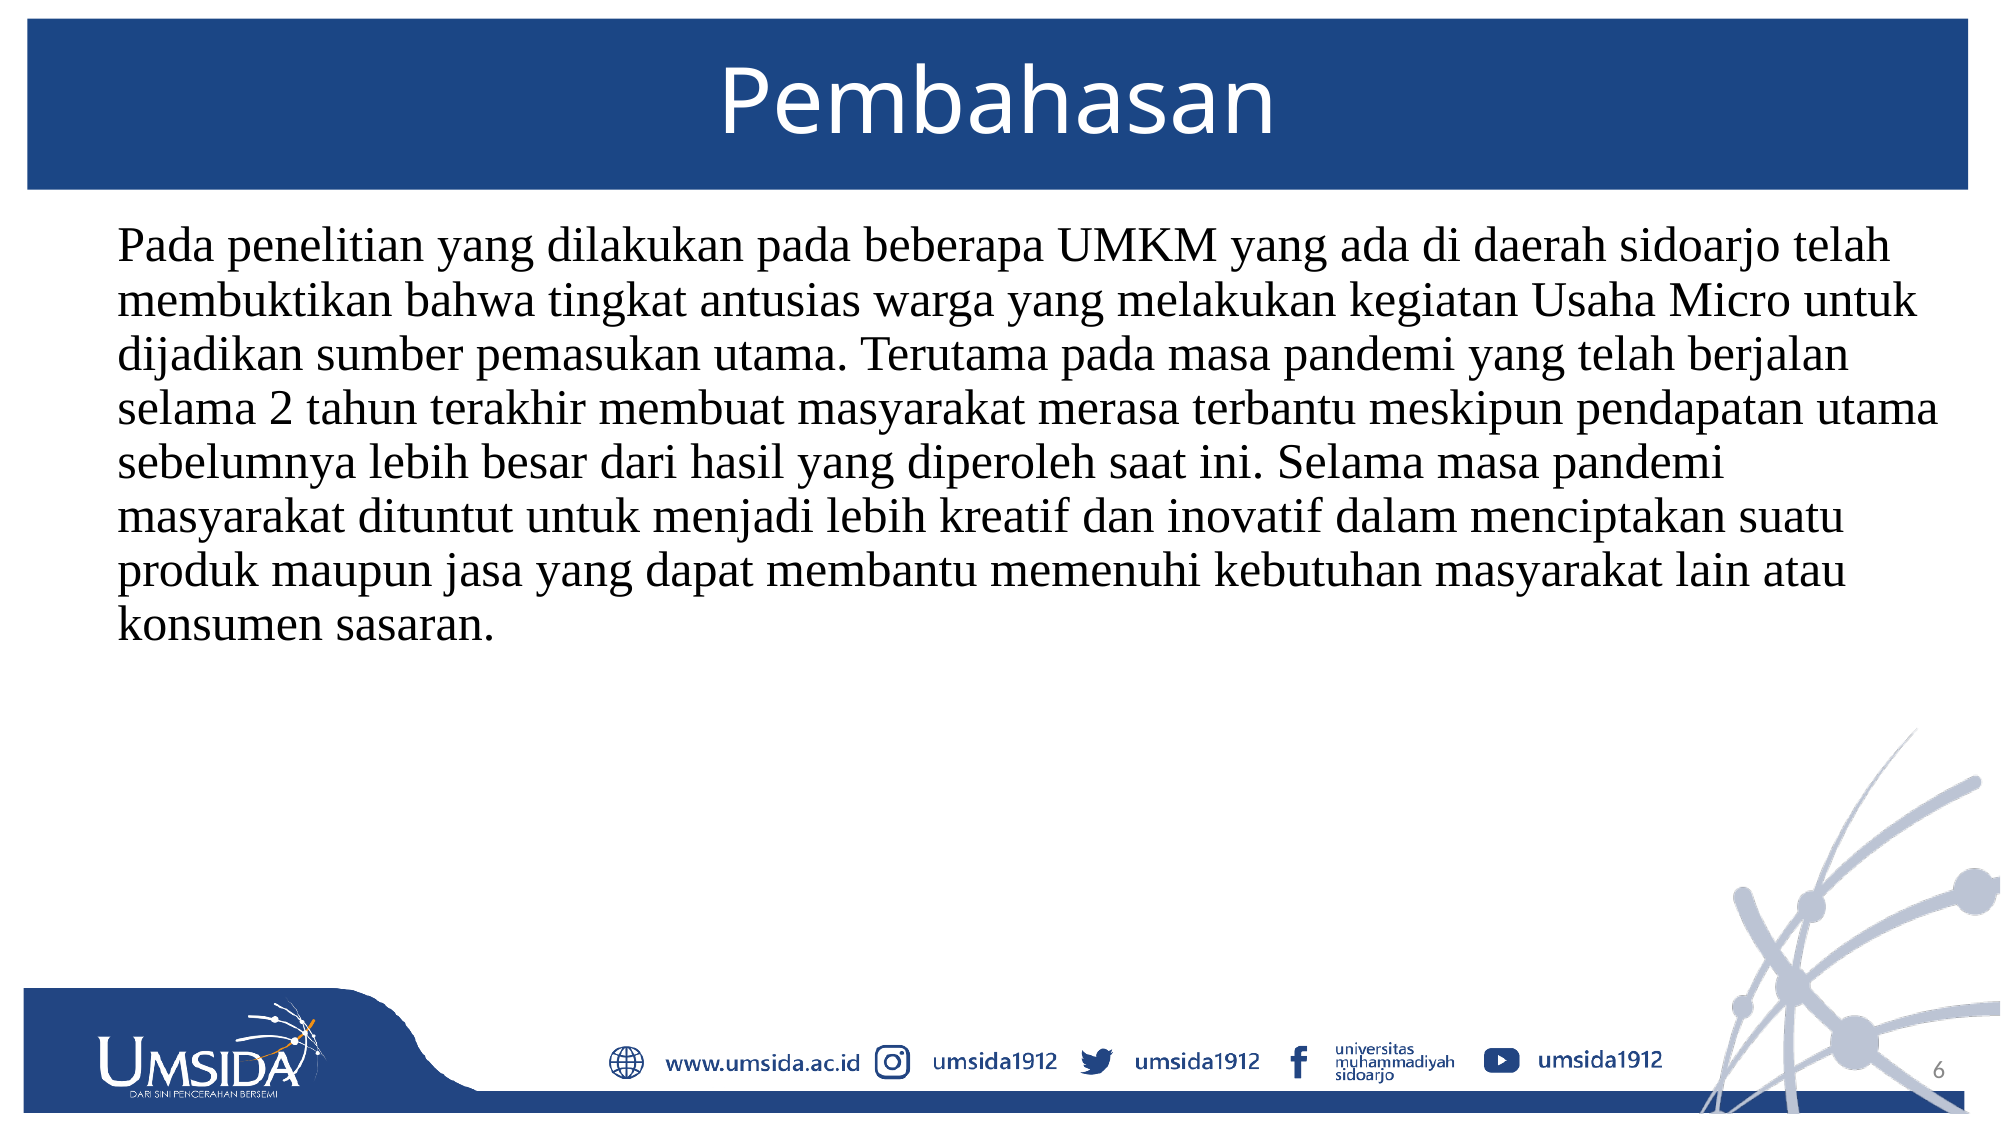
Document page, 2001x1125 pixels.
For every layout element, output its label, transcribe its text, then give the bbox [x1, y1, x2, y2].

title Pembahasan [27, 18, 1969, 190]
picture [23, 51, 2001, 1114]
list Pada penelitian yang dilakukan pada beberapa UMKM yang ada di daerah sidoarjo telah membuktikan bahwa tingkat antusias warga yang melakukan kegiatan Usaha Micro untuk dijadikan sumber pemasukan utama. Terutama pada masa pandemi yang telah berjalan selama 2 tahun terakhir membuat masyarakat merasa terbantu meskipun pendapatan utama sebelumnya lebih besar dari hasil yang diperoleh saat ini. Selama masa pandemi masyarakat dituntut untuk menjadi lebih kreatif dan inovatif dalam menciptakan suatu produk maupun jasa yang dapat membantu memenuhi kebutuhan masyarakat lain atau konsumen sasaran. [27, 203, 1969, 1039]
